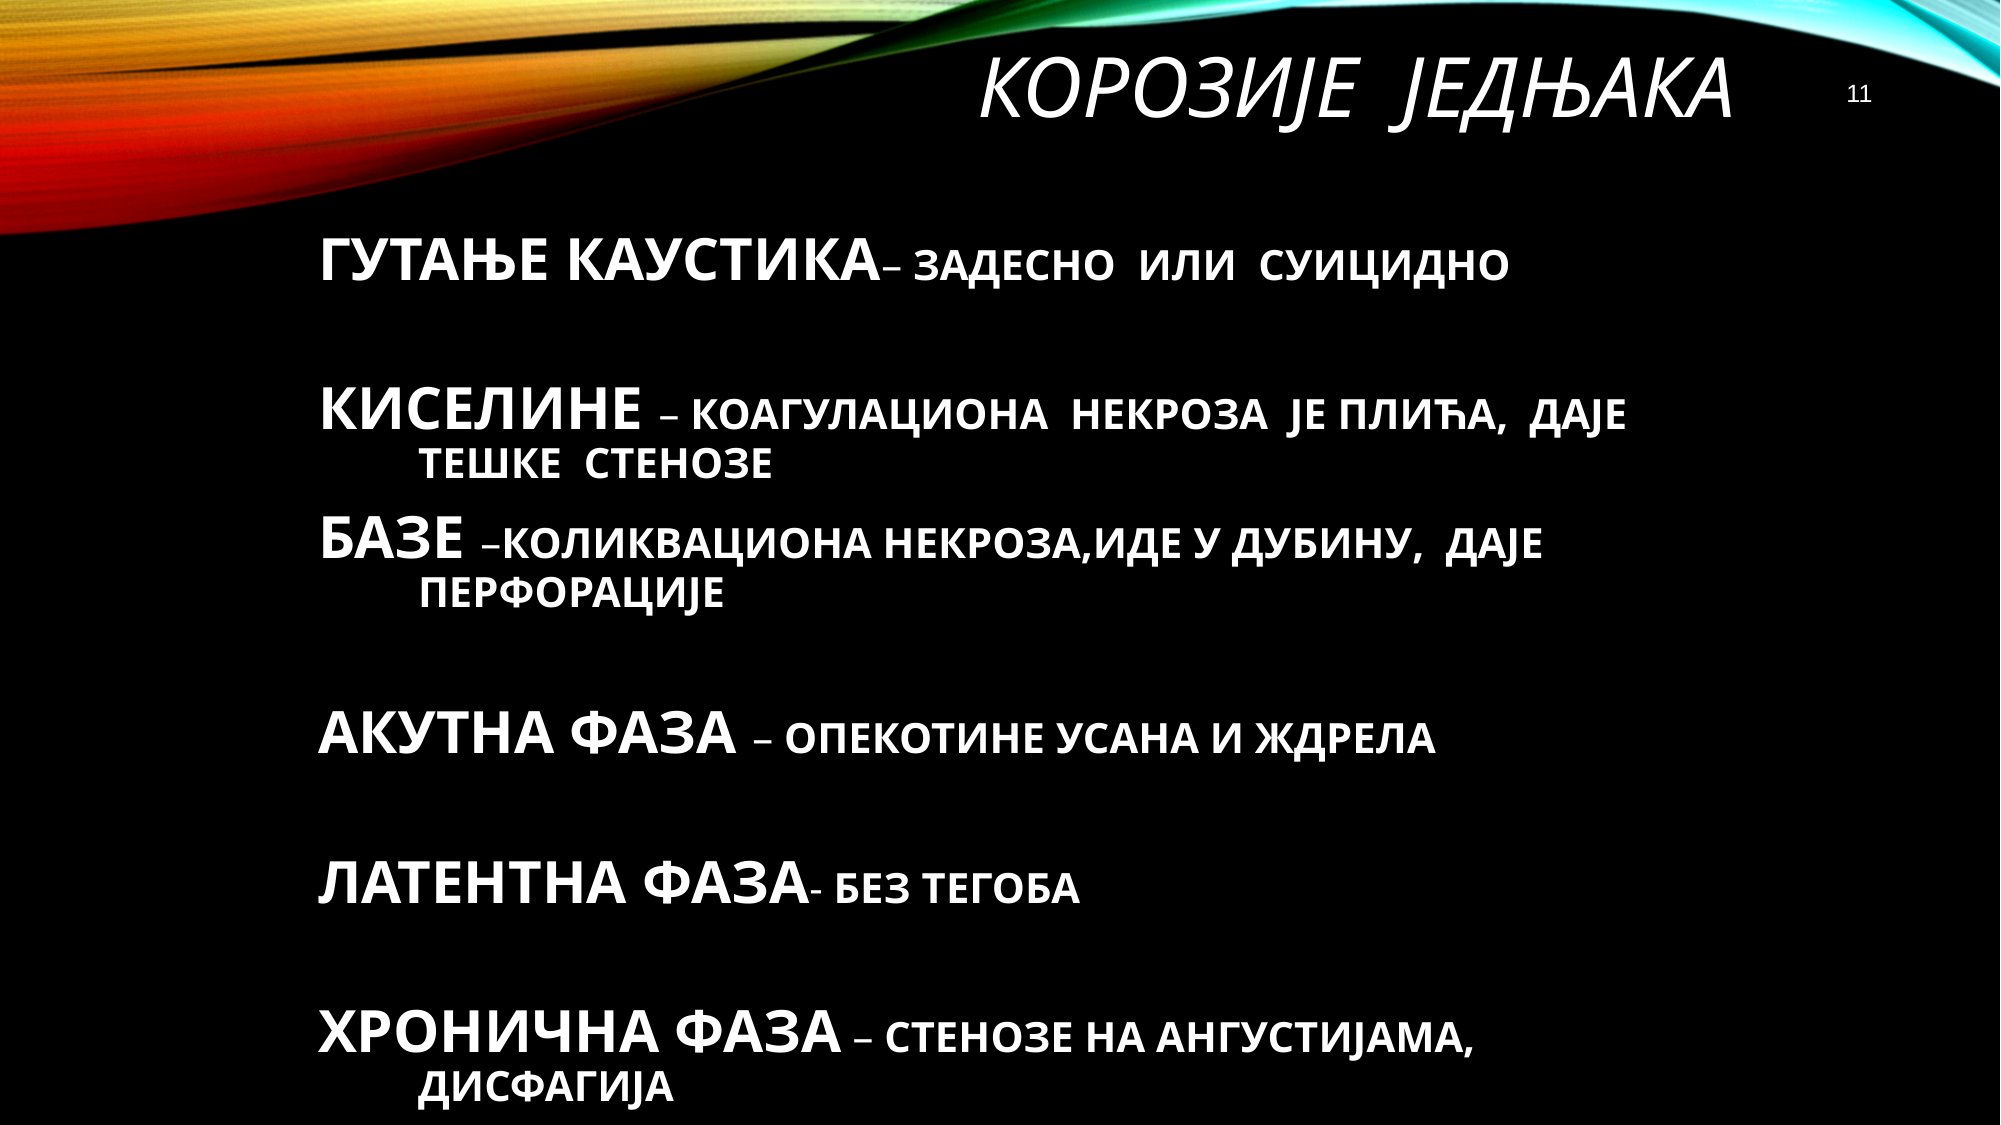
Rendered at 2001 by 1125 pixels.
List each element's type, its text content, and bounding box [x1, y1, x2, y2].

picture [0, 0, 2000, 237]
list ГУТАЊЕ КАУСТИКА– ЗАДЕСНО ИЛИ СУИЦИДНО КИСЕЛИНЕ – КОАГУЛАЦИОНА НЕКРОЗА ЈЕ ПЛИЋА, ДАЈЕ ТЕШКЕ СТЕНОЗЕ БАЗЕ –КОЛИКВАЦИОНА НЕКРОЗА,ИДЕ У ДУБИНУ, ДАЈЕ ПЕРФОРАЦИЈЕ АКУТНА ФАЗА – ОПЕКОТИНЕ УСАНА И ЖДРЕЛА ЛАТЕНТНА ФАЗА- БЕЗ ТЕГОБА ХРОНИЧНА ФАЗА – СТЕНОЗЕ НА АНГУСТИЈАМА, ДИСФАГИЈА [303, 222, 1705, 1125]
slide_number 11 [1437, 62, 1888, 123]
title КОРОЗИЈЕ ЈЕДЊАКА [249, 37, 1750, 144]
